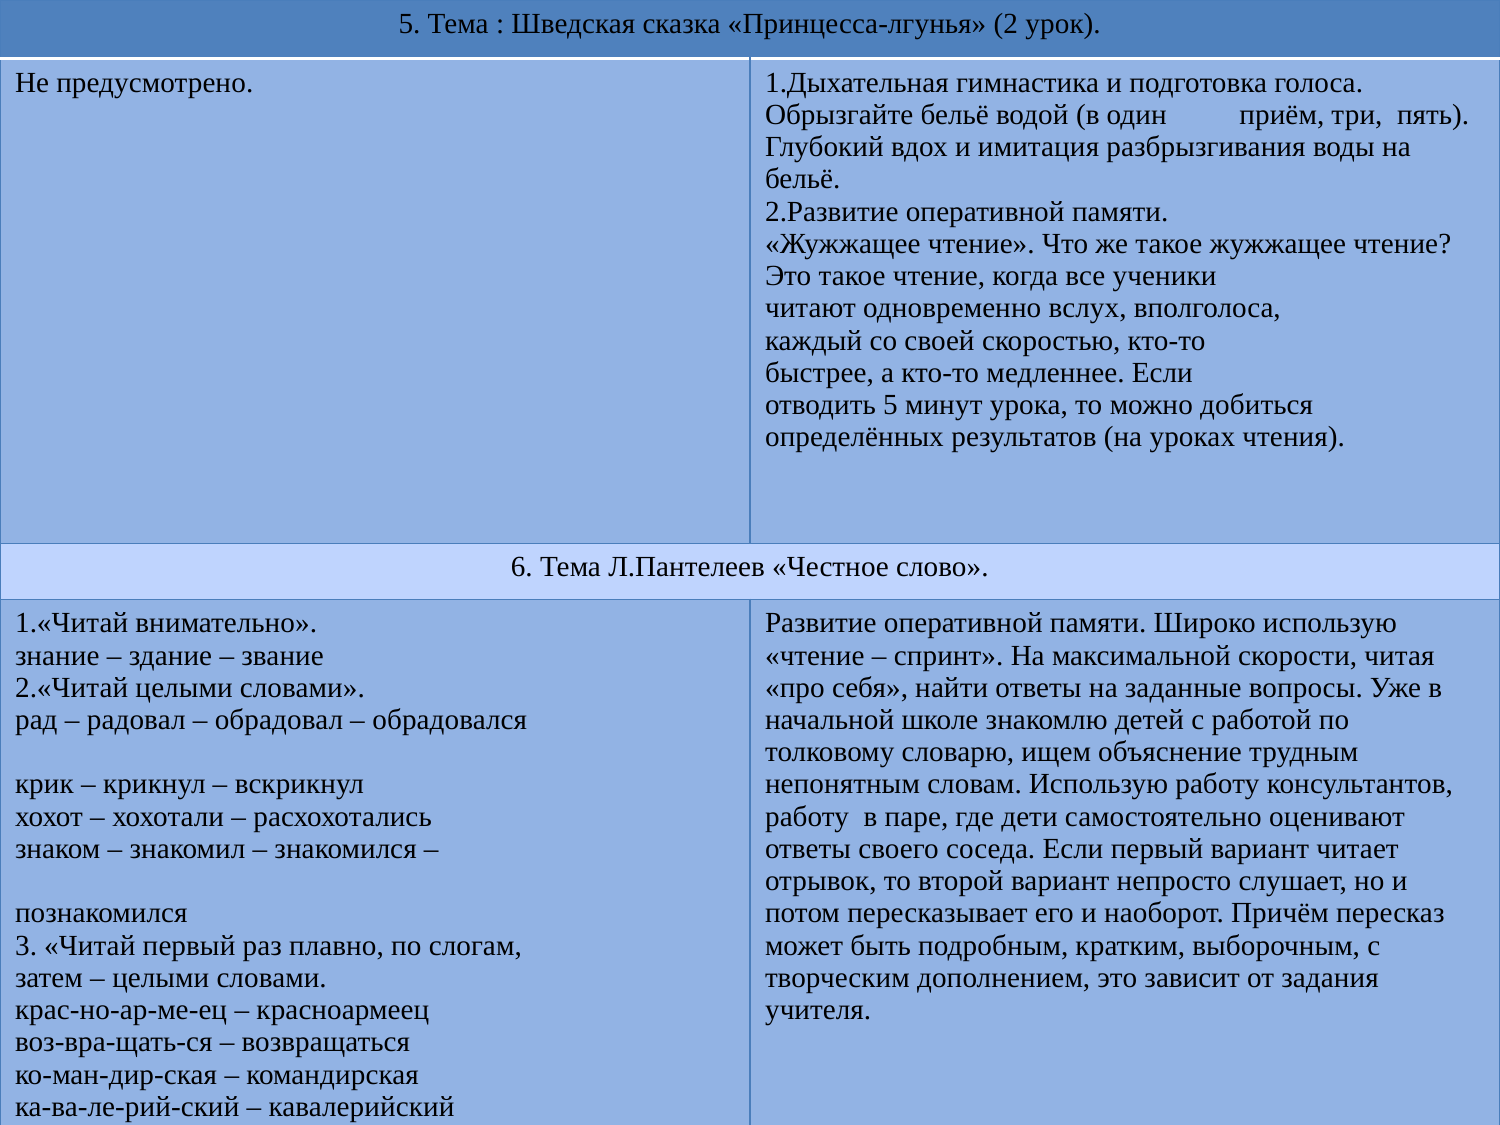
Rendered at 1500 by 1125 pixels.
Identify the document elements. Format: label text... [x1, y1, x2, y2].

table_cell 1.Дыхательная гимнастика и подготовка голоса. Обрызгайте бельё водой (в один приём, три, пять). Глубокий вдох и имитация разбрызгивания воды на бельё. 2.Развитие оперативной памяти. «Жужжащее чтение». Что же такое жужжащее чтение? Это такое чтение, когда все ученики читают одновременно вслух, вполголоса, каждый со своей скоростью, кто-то быстрее, а кто-то медленнее. Если отводить 5 минут урока, то можно добиться определённых результатов (на уроках чтения). [751, 60, 1499, 543]
table_cell Развитие оперативной памяти. Широко использую «чтение – спринт». На максимальной скорости, читая «про себя», найти ответы на заданные вопросы. Уже в начальной школе знакомлю детей с работой по толковому словарю, ищем объяснение трудным непонятным словам. Использую работу консультантов, работу в паре, где дети самостоятельно оценивают ответы своего соседа. Если первый вариант читает отрывок, то второй вариант непросто слушает, но и потом пересказывает его и наоборот. Причём пересказ может быть подробным, кратким, выборочным, с творческим дополнением, это зависит от задания учителя. [751, 600, 1499, 1125]
table_cell 6. Тема Л.Пантелеев «Честное слово». [1, 544, 1499, 599]
table_cell Не предусмотрено. [1, 60, 749, 543]
table_header 5. Тема : Шведская сказка «Принцесса-лгунья» (2 урок). [1, 1, 1499, 57]
table_cell 1.«Читай внимательно». знание – здание – звание 2.«Читай целыми словами». рад – радовал – обрадовал – обрадовался крик – крикнул – вскрикнул хохот – хохотали – расхохотались знаком – знакомил – знакомился – познакомился 3. «Читай первый раз плавно, по слогам, затем – целыми словами. крас-но-ар-ме-ец – красноармеец воз-вра-щать-ся – возвращаться ко-ман-дир-ская – командирская ка-ва-ле-рий-ский – кавалерийский [1, 600, 749, 1125]
